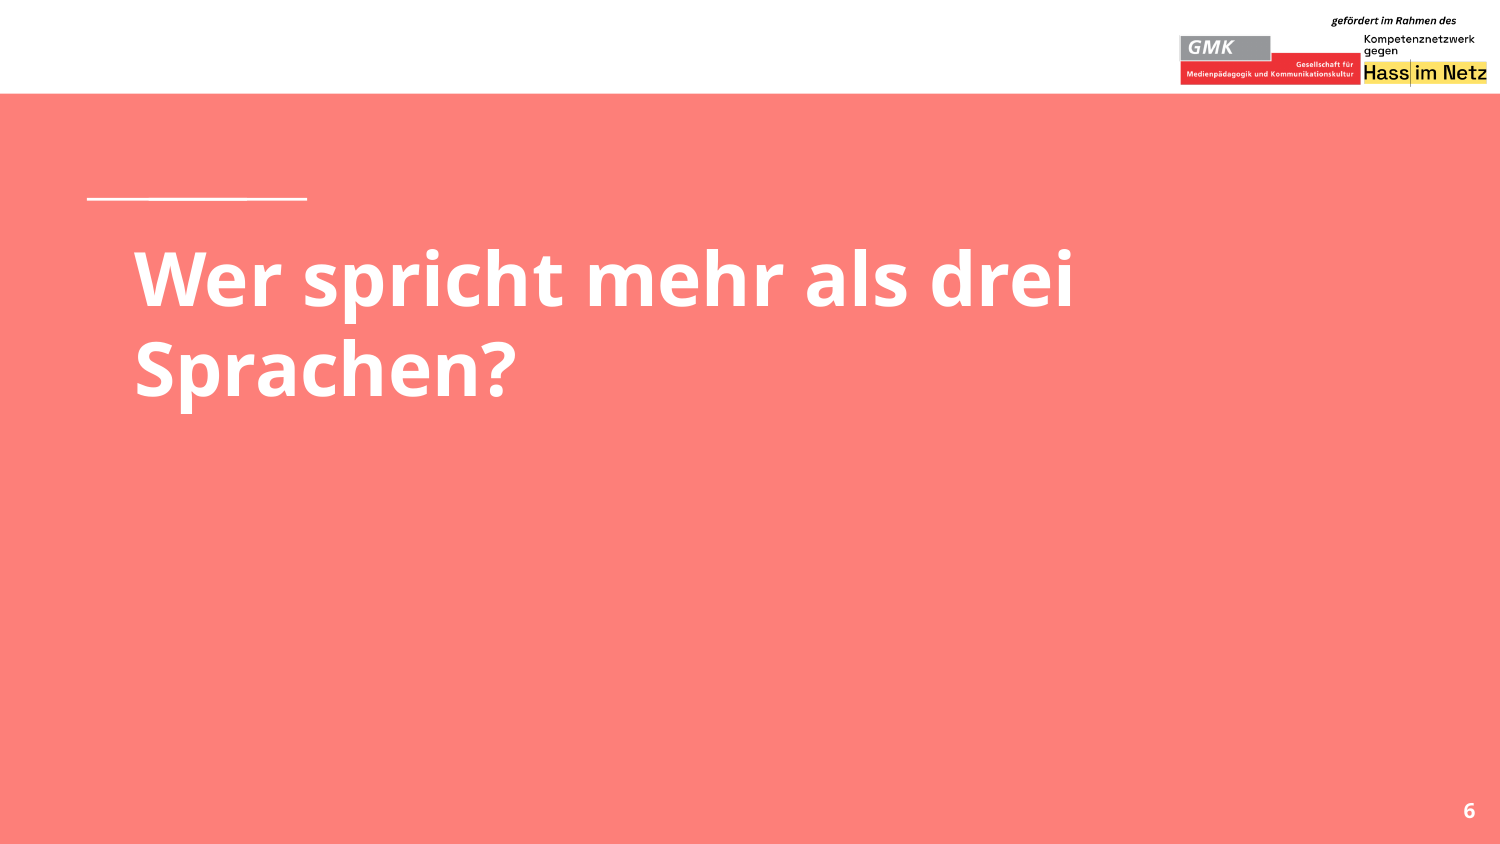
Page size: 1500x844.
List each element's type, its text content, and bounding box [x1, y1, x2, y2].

slide_number 6 [1400, 779, 1491, 844]
picture [1177, 0, 1491, 94]
title Wer spricht mehr als drei Sprachen? [119, 216, 1381, 466]
